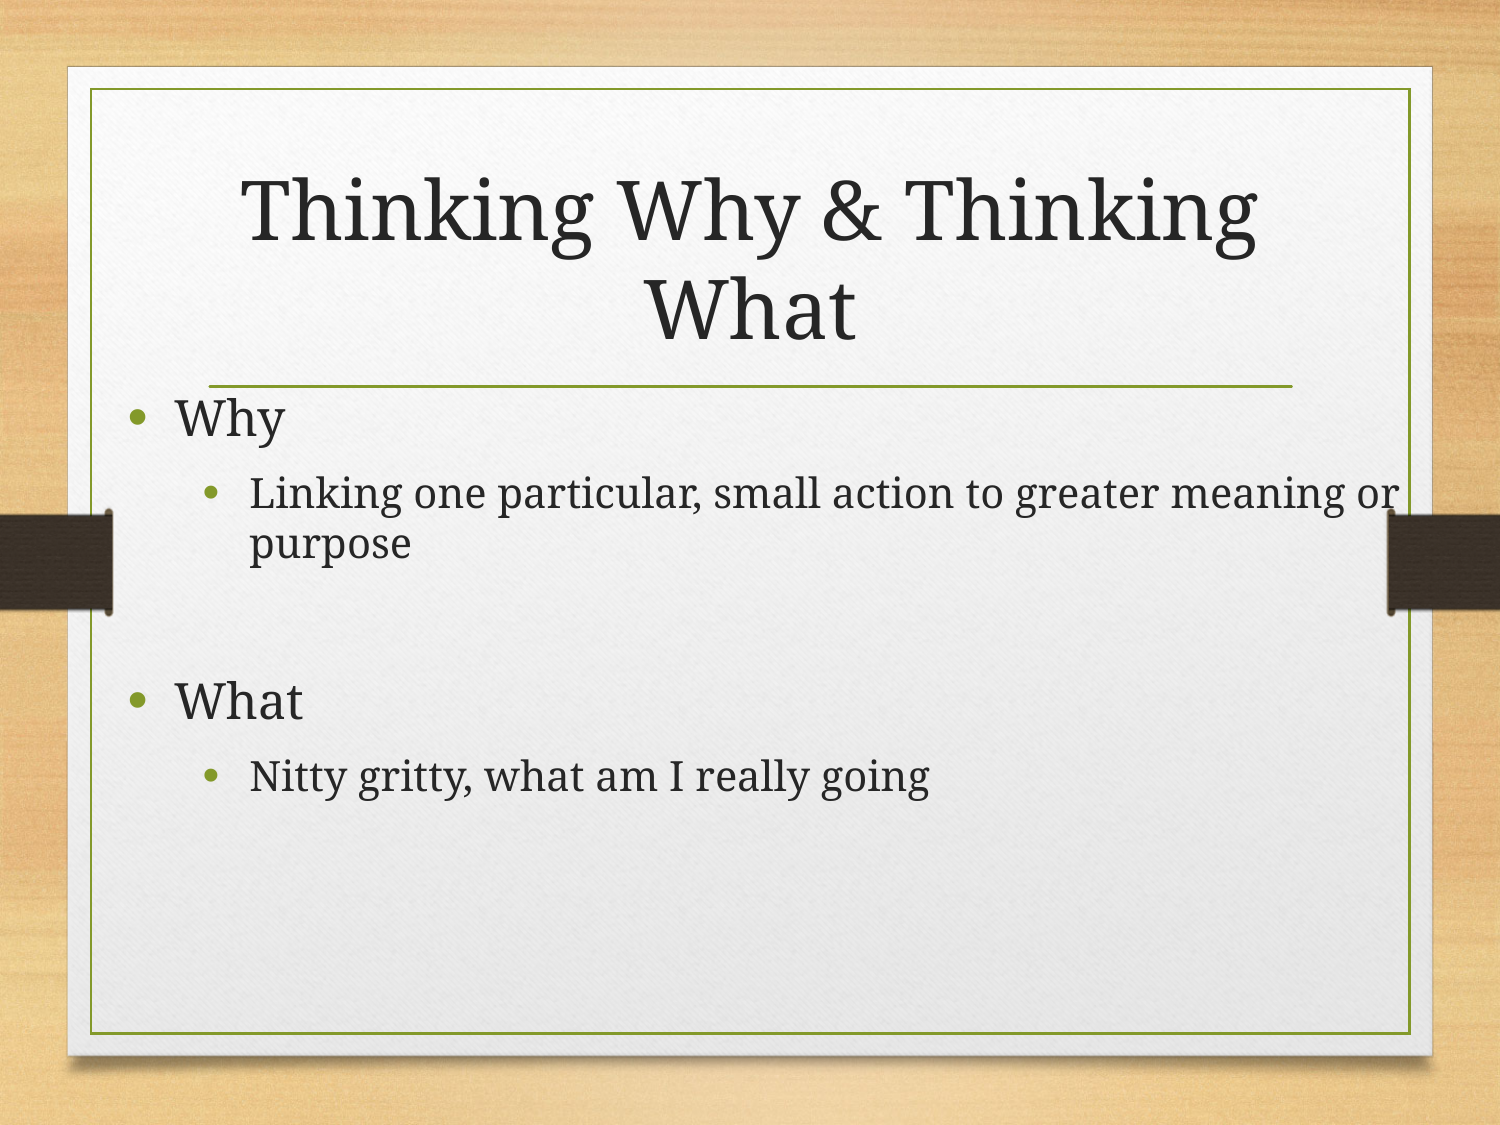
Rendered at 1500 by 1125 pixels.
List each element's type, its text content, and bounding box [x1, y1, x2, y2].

list Why Linking one particular, small action to greater meaning or purpose What Nitty gritty, what am I really going [112, 378, 1435, 1083]
picture [0, 0, 1500, 1125]
title Thinking Why & Thinking What [193, 150, 1309, 365]
